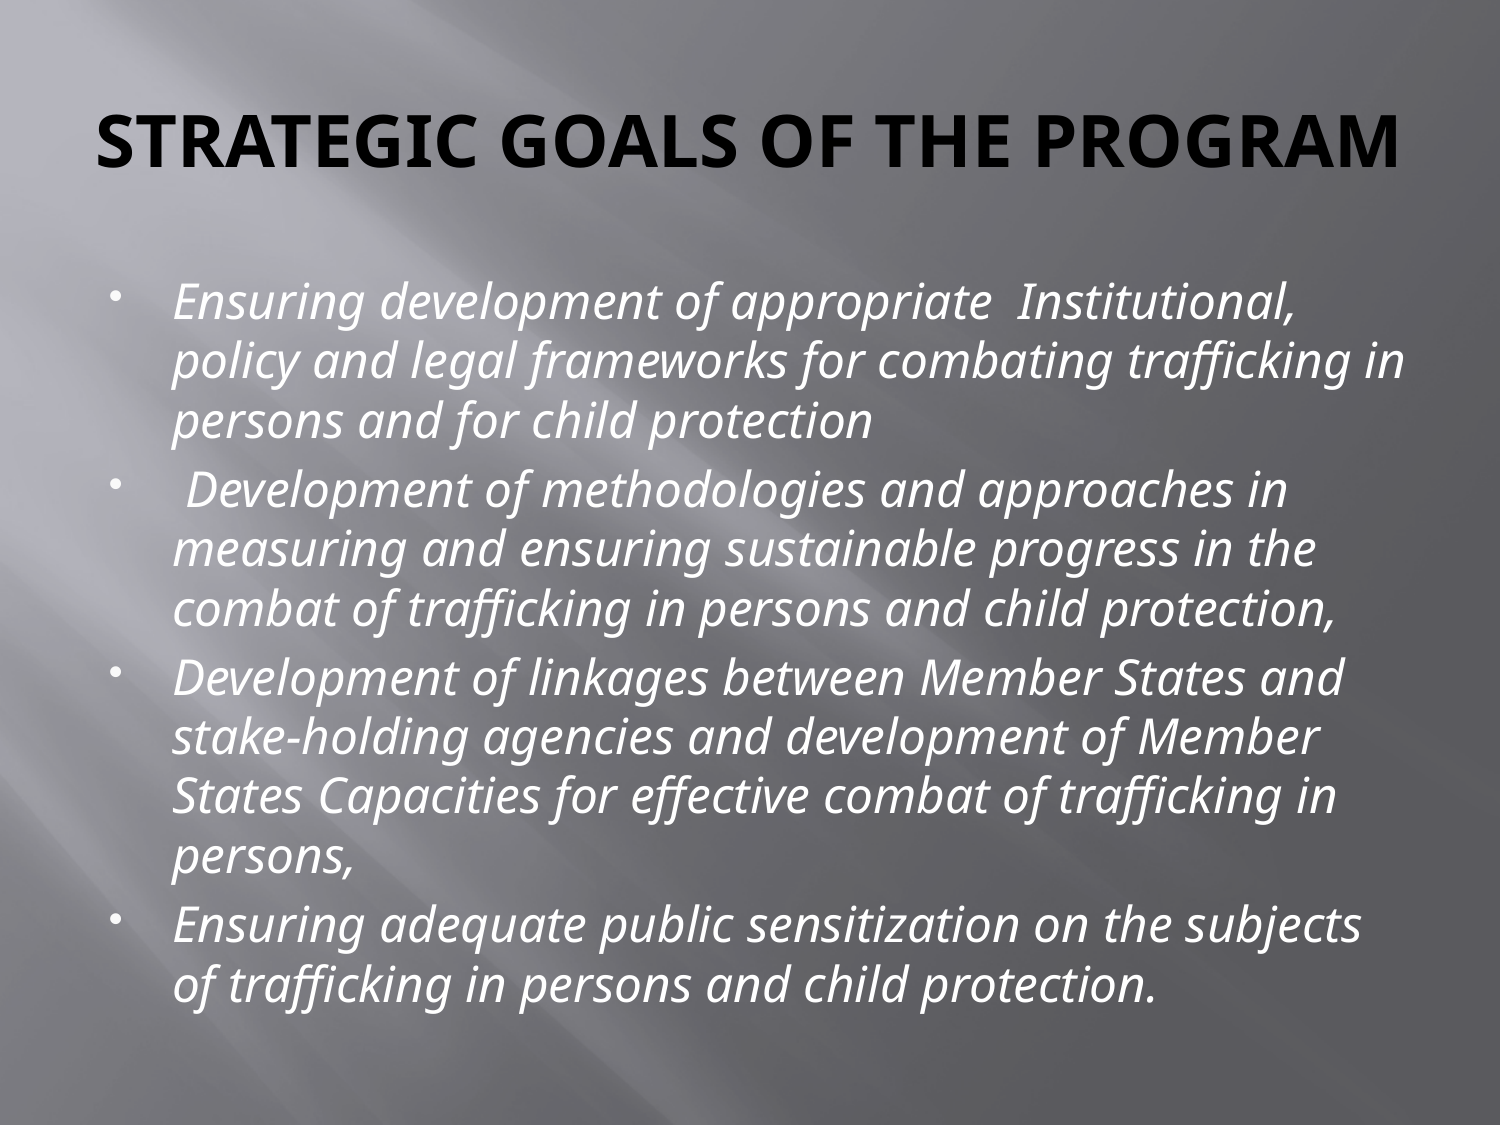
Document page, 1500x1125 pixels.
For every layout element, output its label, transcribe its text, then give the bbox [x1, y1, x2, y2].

list Ensuring development of appropriate Institutional, policy and legal frameworks for combating trafficking in persons and for child protection Development of methodologies and approaches in measuring and ensuring sustainable progress in the combat of trafficking in persons and child protection, Development of linkages between Member States and stake-holding agencies and development of Member States Capacities for effective combat of trafficking in persons, Ensuring adequate public sensitization on the subjects of trafficking in persons and child protection. [75, 262, 1425, 1035]
title STRATEGIC GOALS OF THE PROGRAM [75, 45, 1425, 233]
